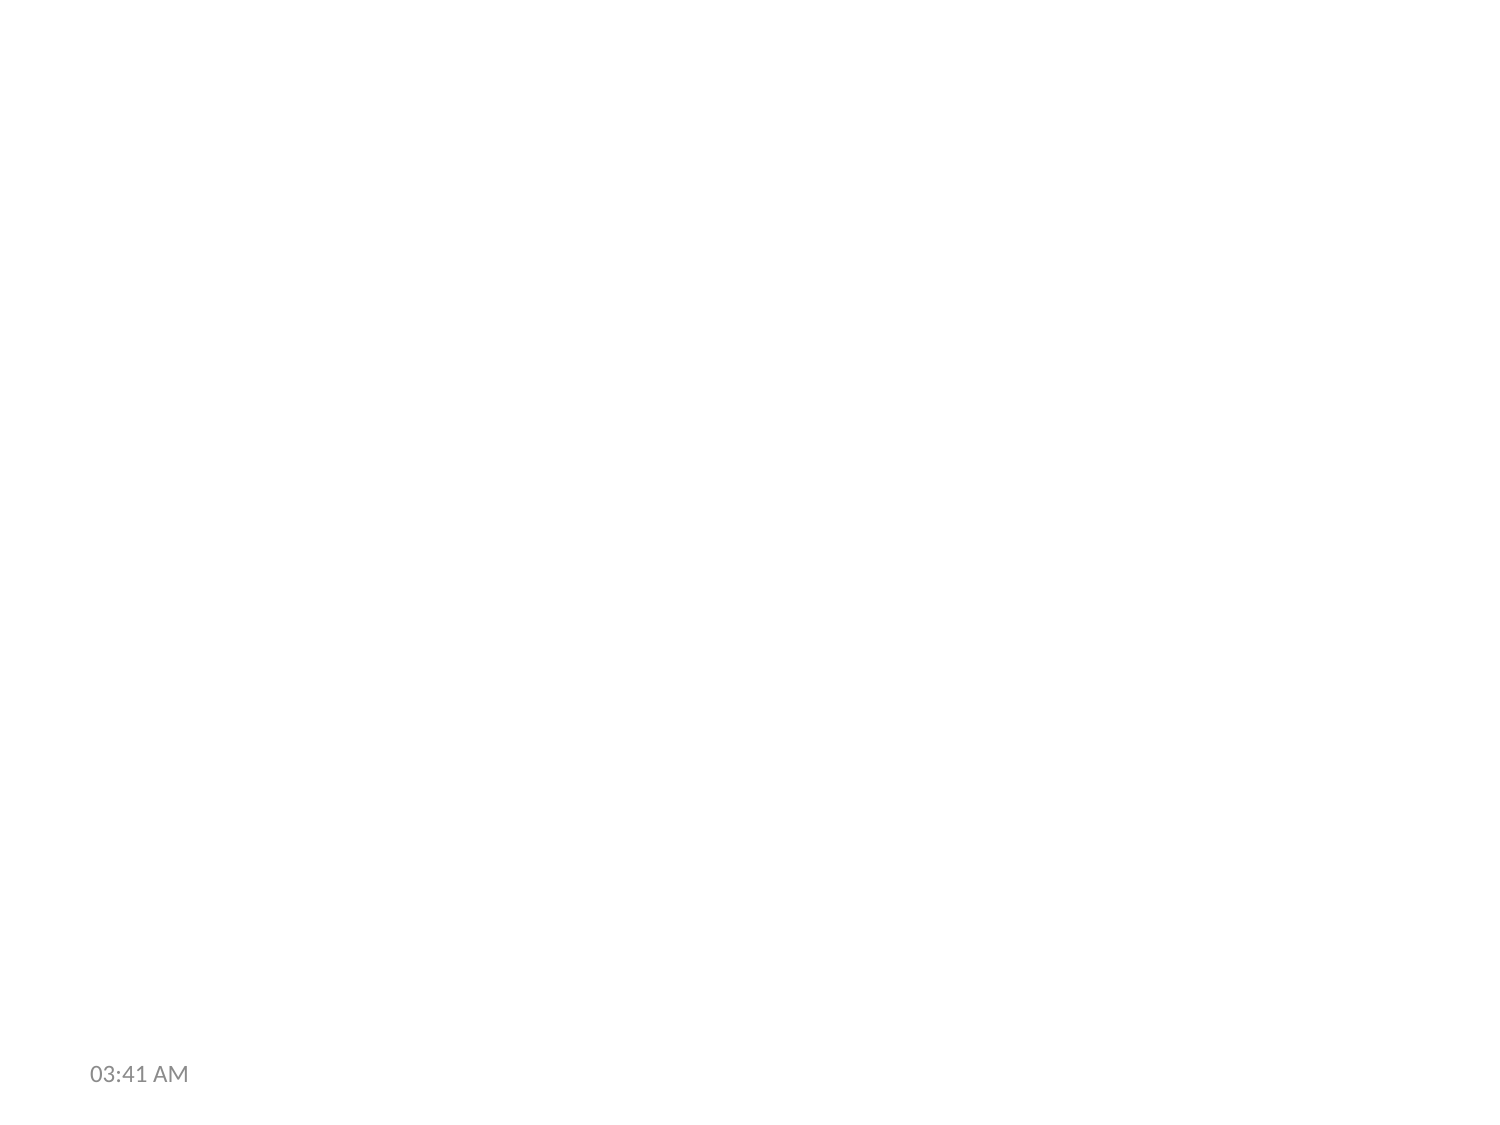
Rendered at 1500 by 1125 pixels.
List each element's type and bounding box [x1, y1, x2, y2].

slide_number [75, 1042, 425, 1103]
